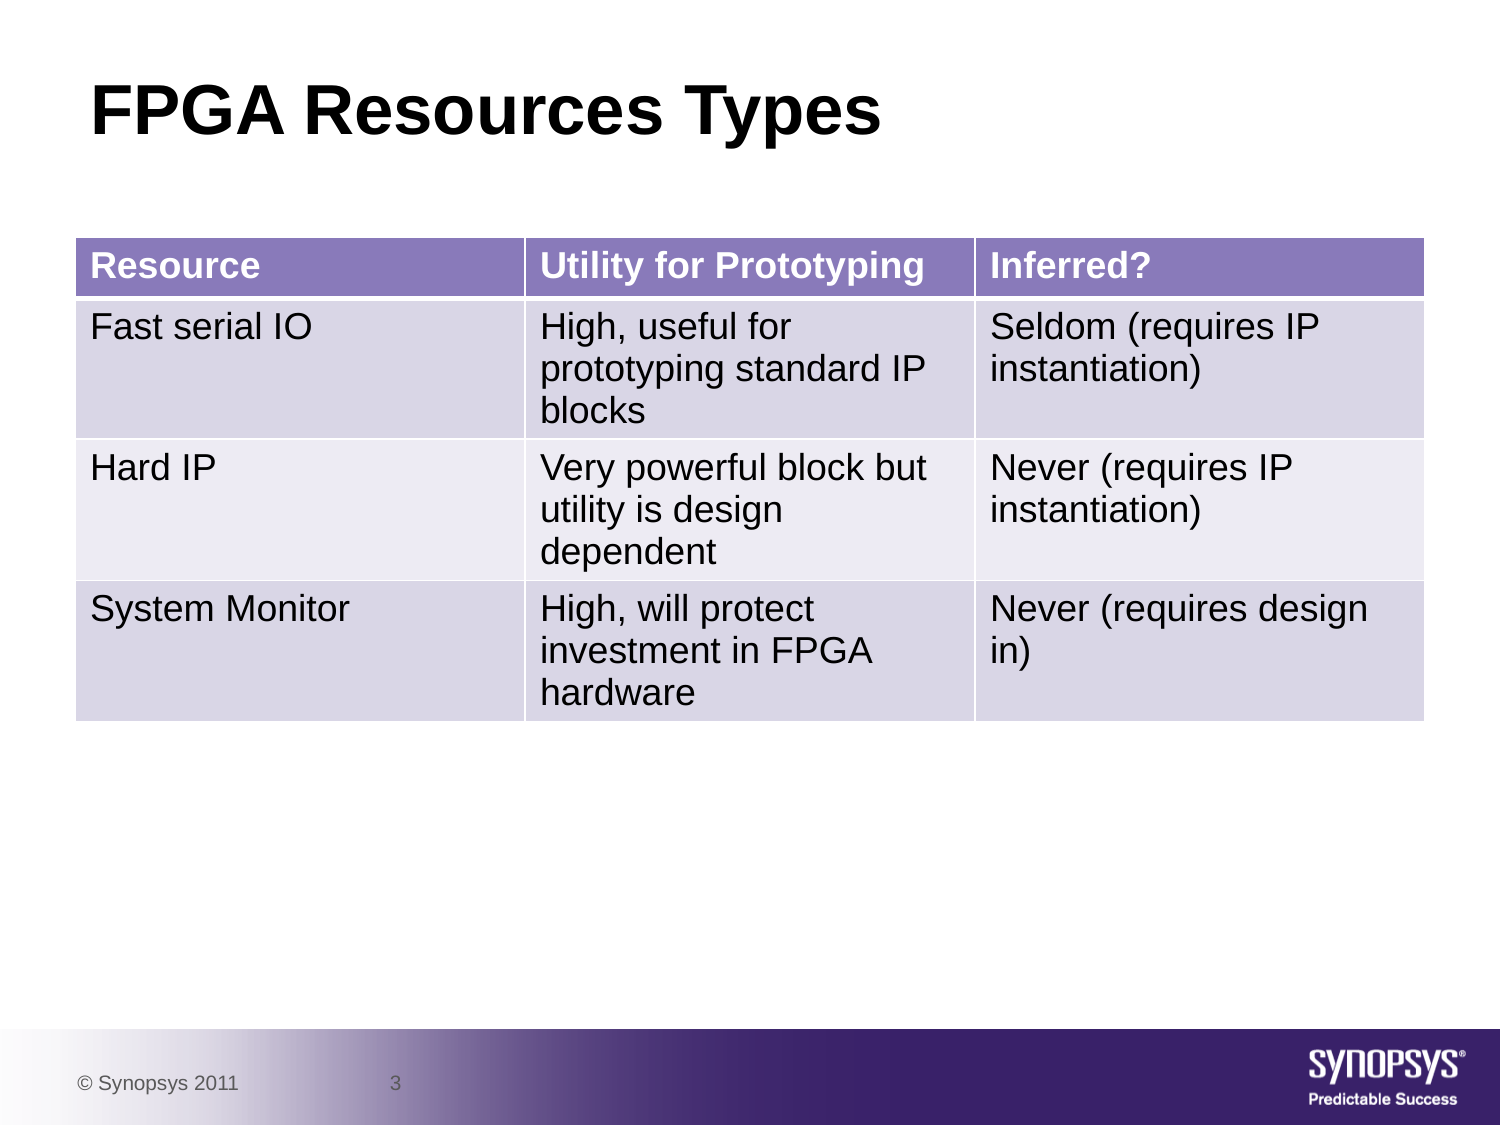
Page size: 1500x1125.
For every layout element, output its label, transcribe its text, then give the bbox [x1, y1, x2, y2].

table_cell Seldom (requires IP instantiation) [976, 301, 1424, 438]
table_cell System Monitor [76, 581, 524, 721]
title FPGA Resources Types [75, 12, 1500, 200]
picture [0, 1029, 1500, 1125]
table_cell Hard IP [76, 440, 524, 580]
table_cell High, useful for prototyping standard IP blocks [526, 301, 974, 438]
table_cell Never (requires design in) [976, 581, 1424, 721]
table_header Inferred? [976, 238, 1424, 296]
table_cell Fast serial IO [76, 301, 524, 438]
table_header Resource [76, 238, 524, 296]
table_cell Very powerful block but utility is design dependent [526, 440, 974, 580]
table_cell High, will protect investment in FPGA hardware [526, 581, 974, 721]
table_cell Never (requires IP instantiation) [976, 440, 1424, 580]
table_header Utility for Prototyping [526, 238, 974, 296]
